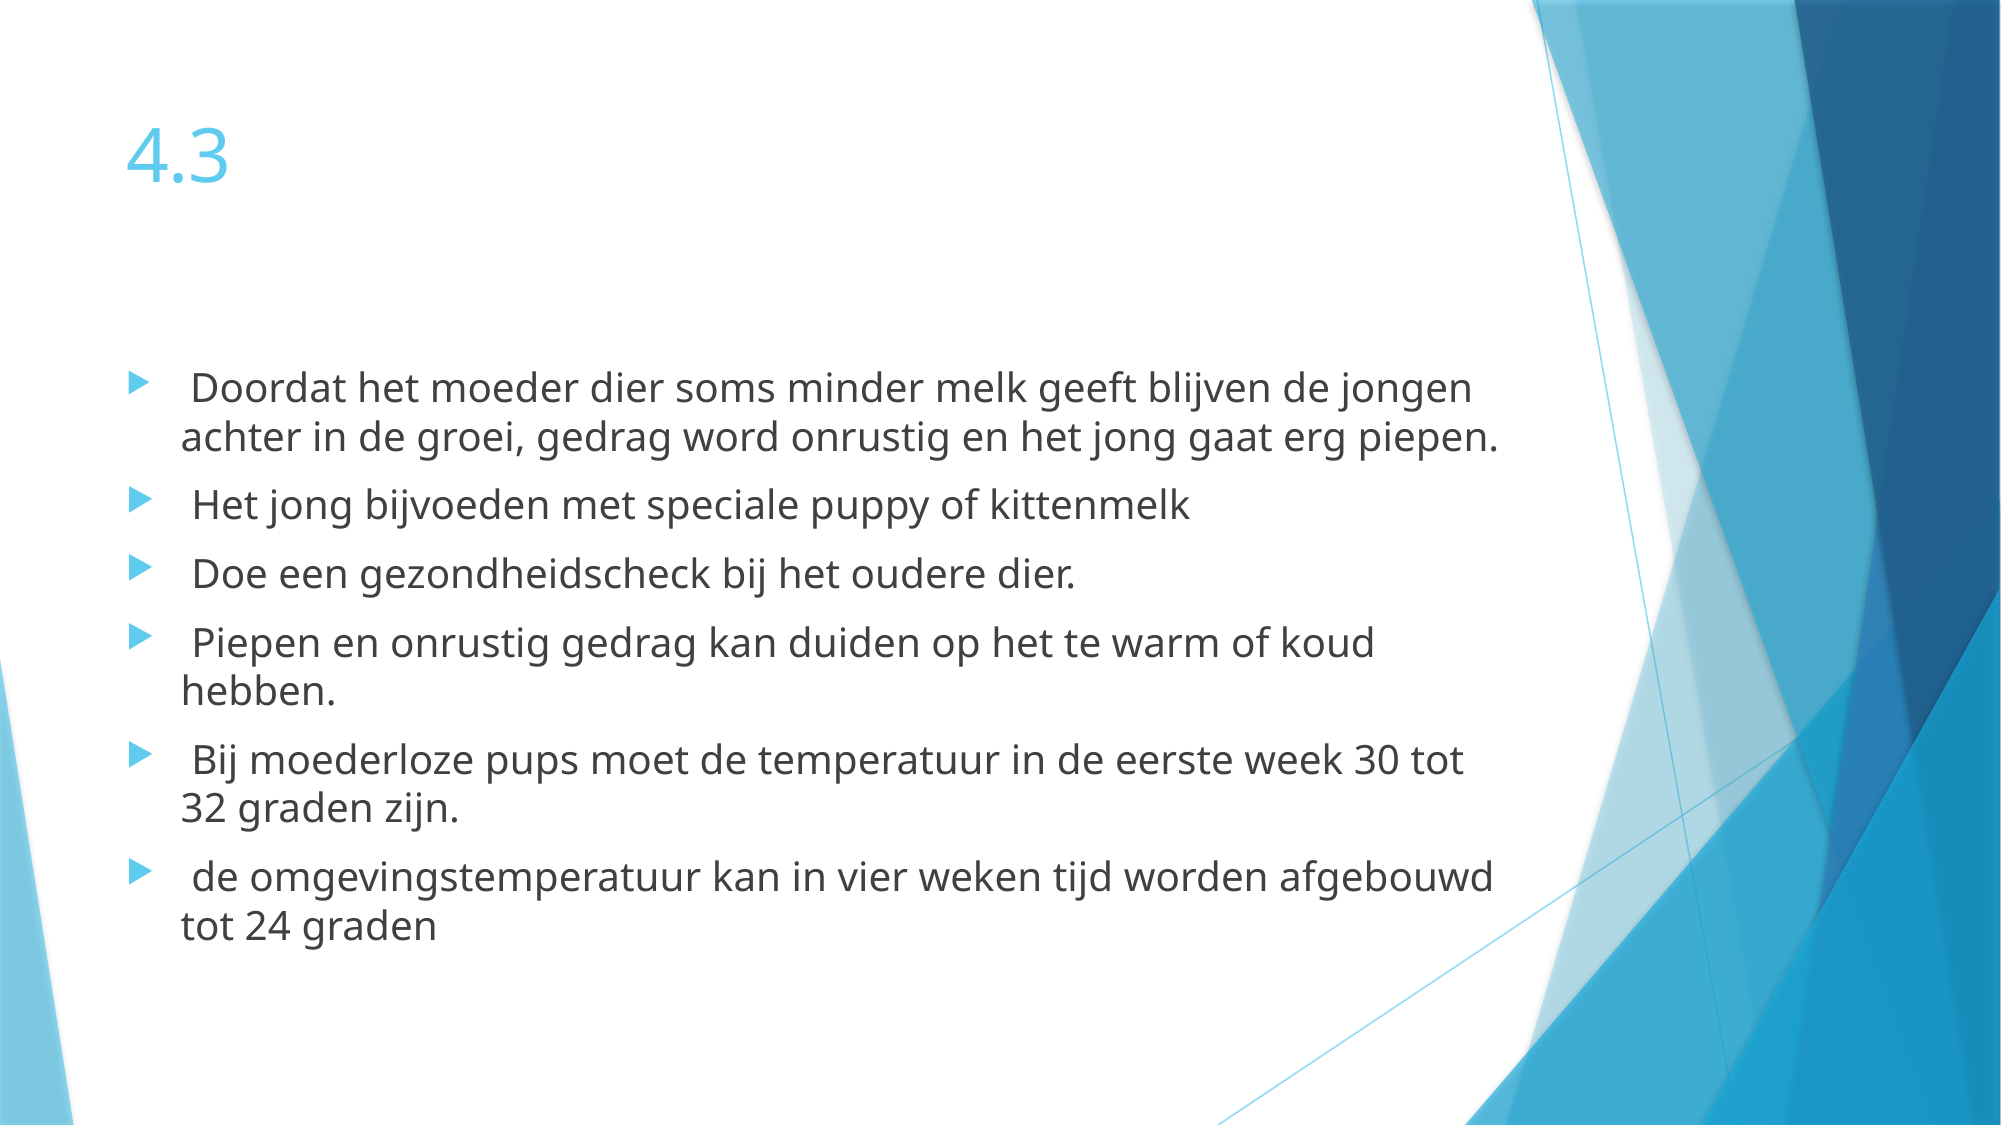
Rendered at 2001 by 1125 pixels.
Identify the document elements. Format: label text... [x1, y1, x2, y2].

list Doordat het moeder dier soms minder melk geeft blijven de jongen achter in de groei, gedrag word onrustig en het jong gaat erg piepen. Het jong bijvoeden met speciale puppy of kittenmelk Doe een gezondheidscheck bij het oudere dier. Piepen en onrustig gedrag kan duiden op het te warm of koud hebben. Bij moederloze pups moet de temperatuur in de eerste week 30 tot 32 graden zijn. de omgevingstemperatuur kan in vier weken tijd worden afgebouwd tot 24 graden [111, 354, 1522, 992]
title 4.3 [111, 99, 1522, 317]
